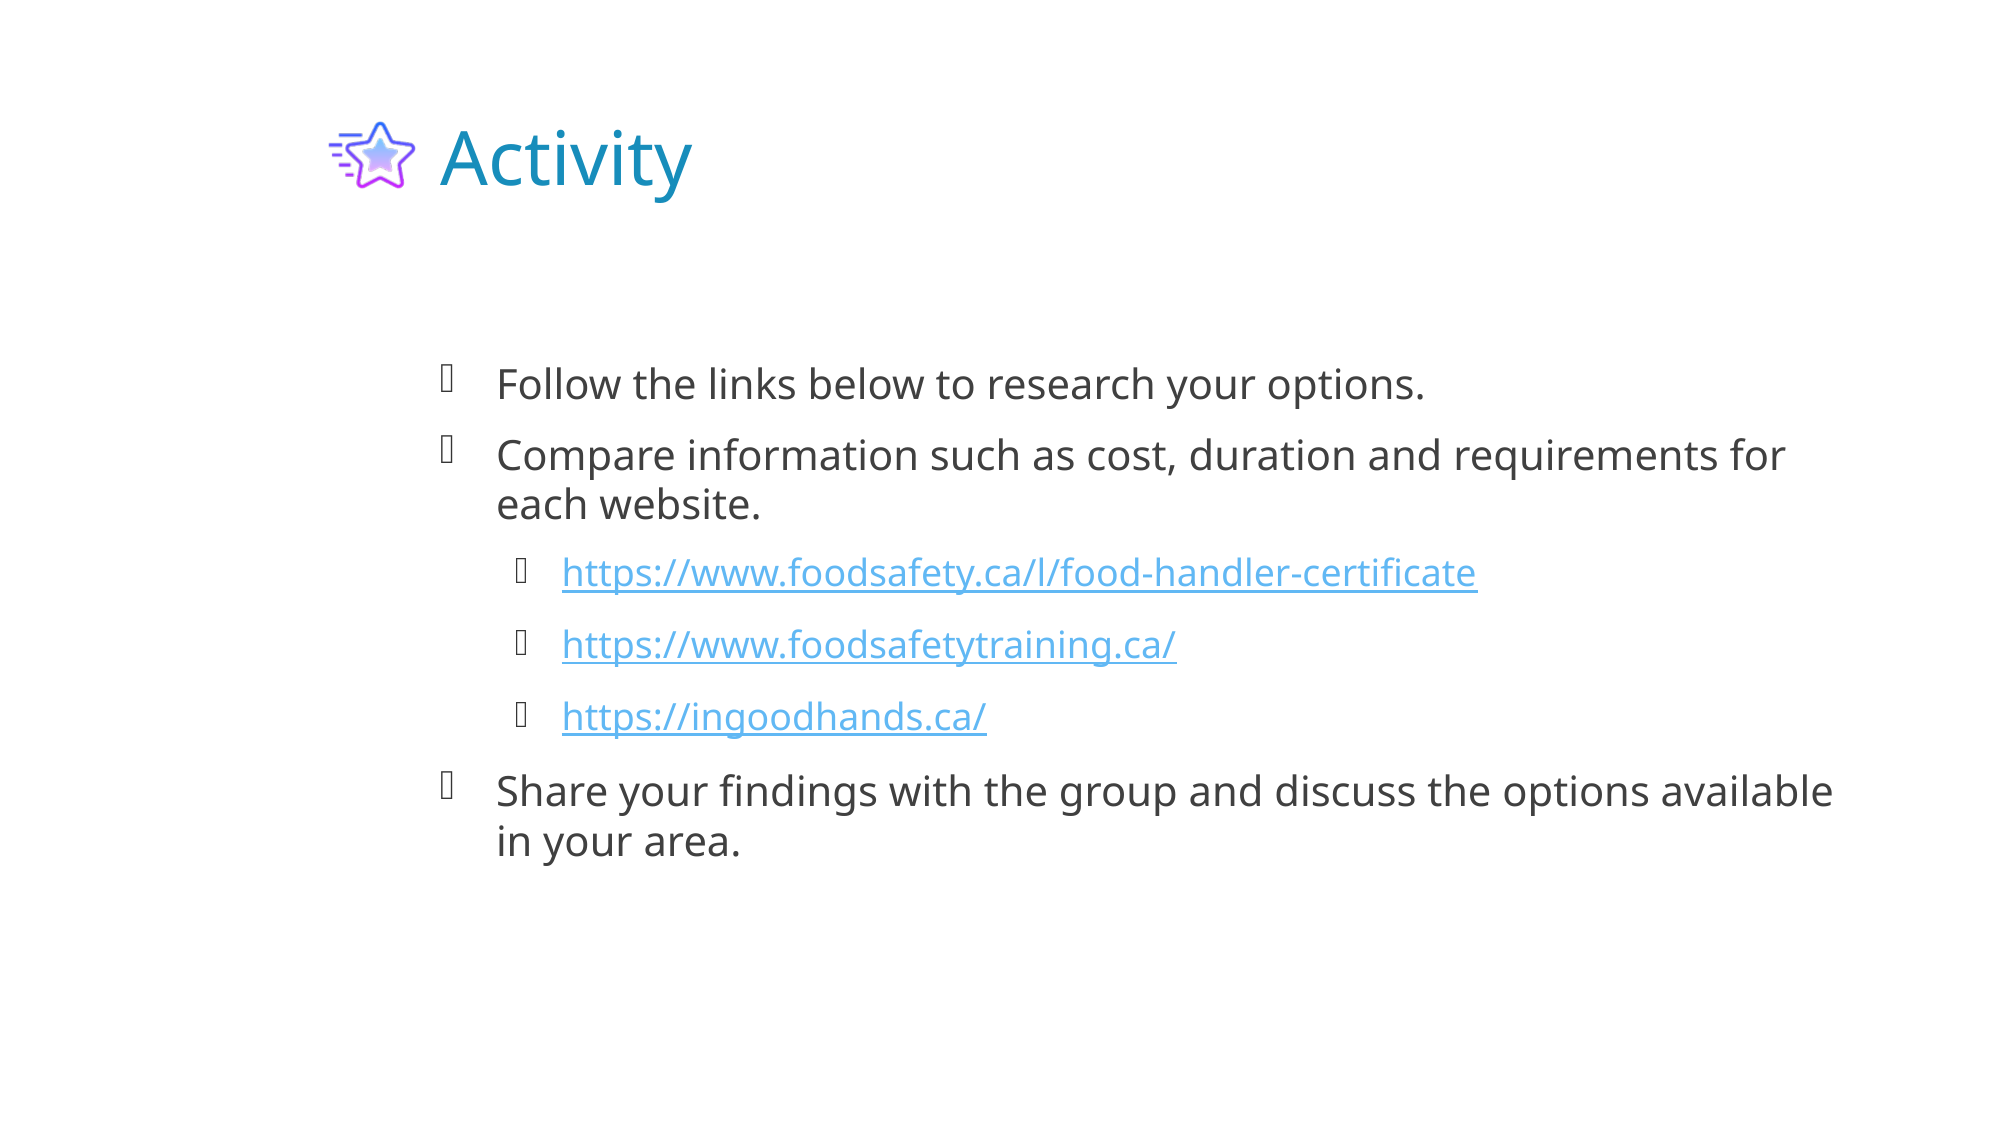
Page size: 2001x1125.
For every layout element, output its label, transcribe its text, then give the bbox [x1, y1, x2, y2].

title Activity [425, 102, 1888, 313]
picture [319, 102, 425, 208]
list Follow the links below to research your options. Compare information such as cost, duration and requirements for each website. https://www.foodsafety.ca/l/food-handler-certificate https://www.foodsafetytraining.ca/ https://ingoodhands.ca/ Share your findings with the group and discuss the options available in your area. [424, 350, 1888, 1074]
